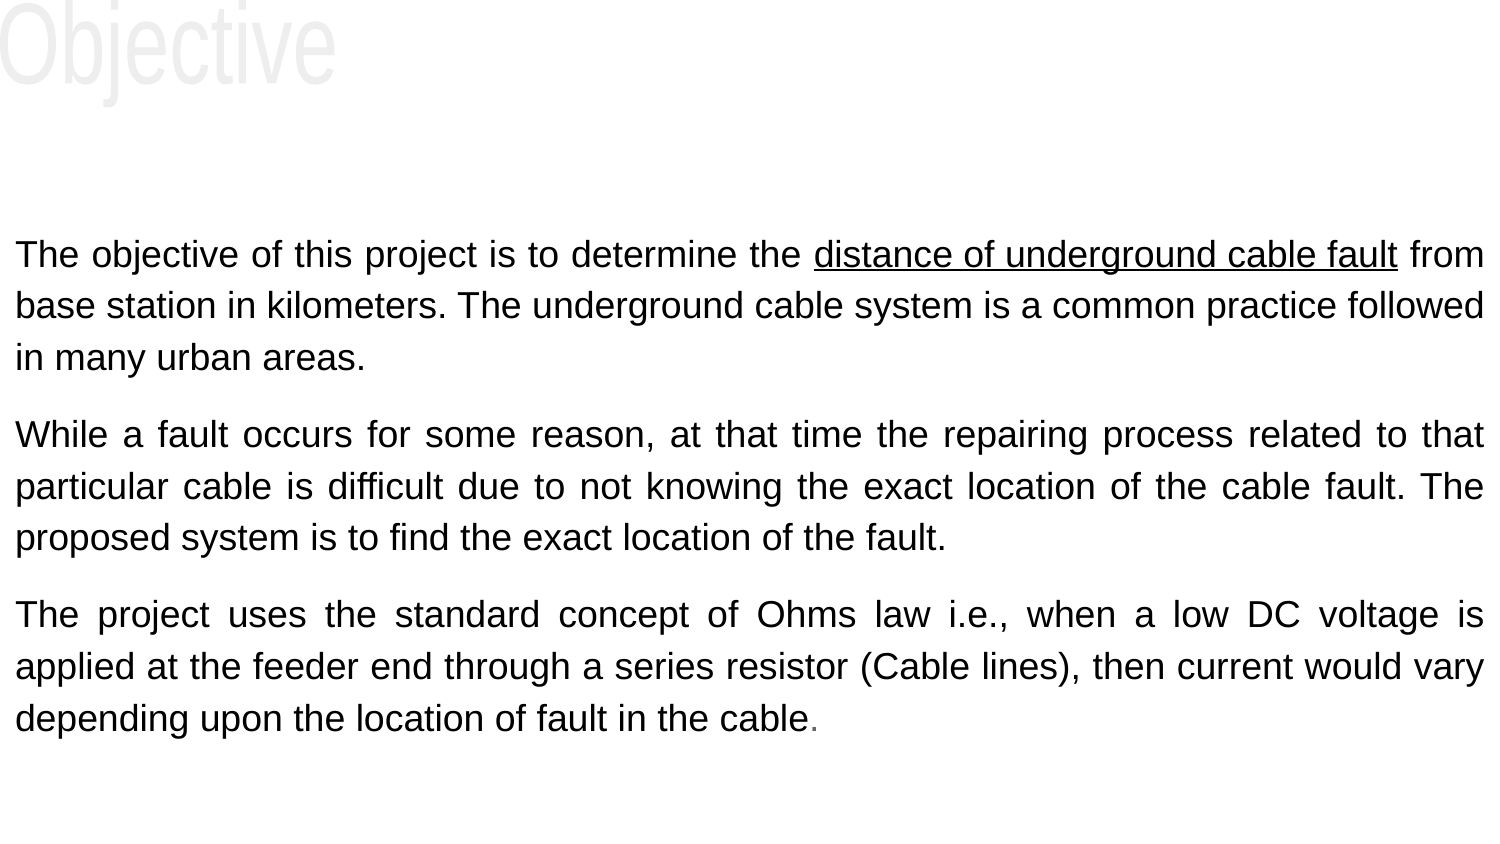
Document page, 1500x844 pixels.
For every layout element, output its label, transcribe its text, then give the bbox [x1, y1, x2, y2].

text_box The objective of this project is to determine the distance of underground cable fault from base station in kilometers. The underground cable system is a common practice followed in many urban areas. While a fault occurs for some reason, at that time the repairing process related to that particular cable is difficult due to not knowing the exact location of the cable fault. The proposed system is to find the exact location of the fault. The project uses the standard concept of Ohms law i.e., when a low DC voltage is applied at the feeder end through a series resistor (Cable lines), then current would vary depending upon the location of fault in the cable. [0, 208, 1500, 831]
